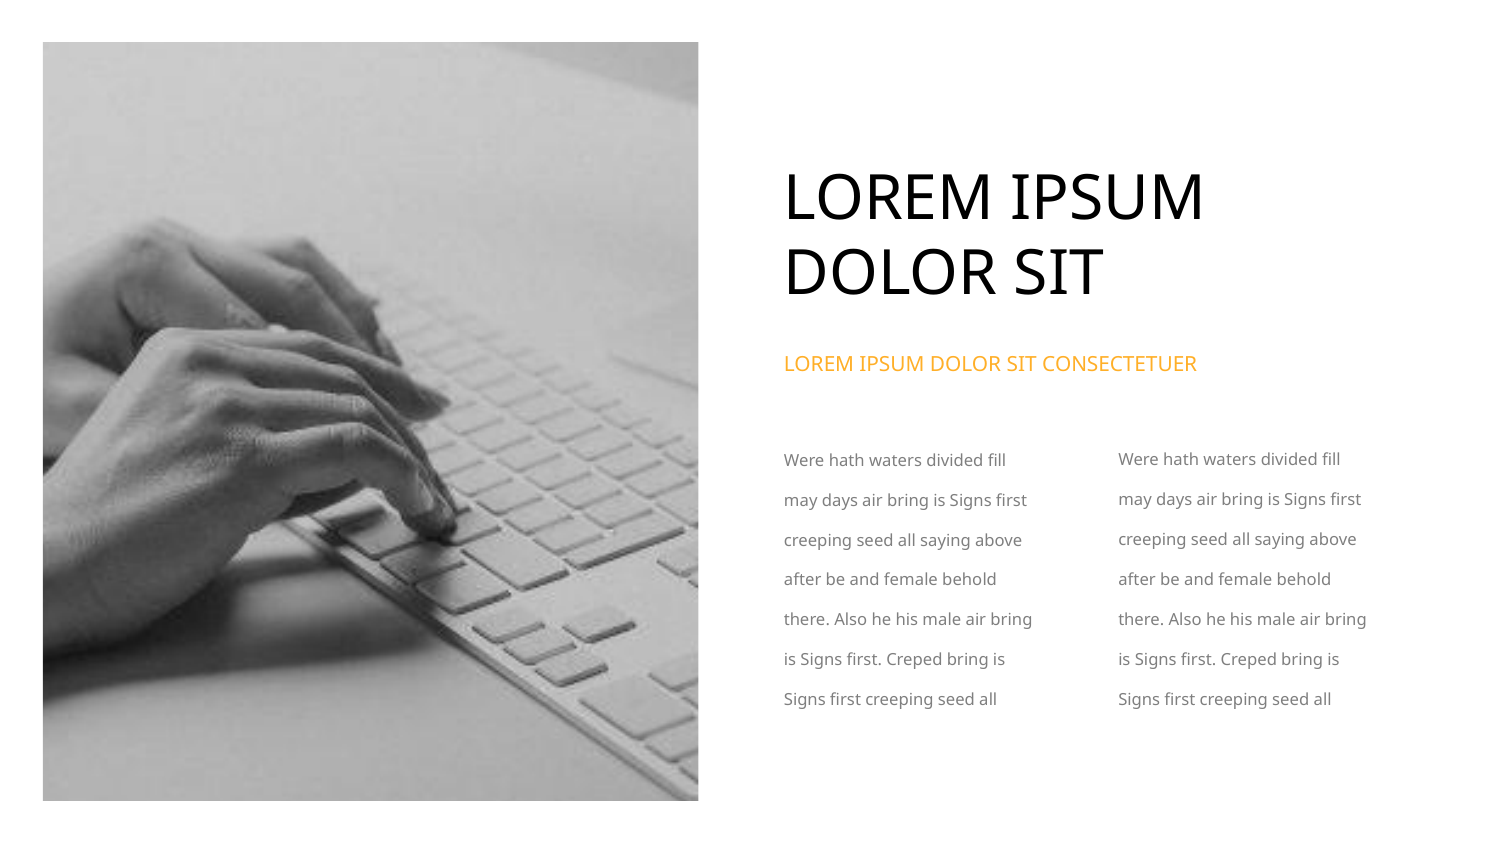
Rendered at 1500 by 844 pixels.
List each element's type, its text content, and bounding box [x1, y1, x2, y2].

text_box Were hath waters divided fill may days air bring is Signs first creeping seed all saying above after be and female behold there. Also he his male air bring is Signs first. Creped bring is Signs first creeping seed all [1107, 423, 1390, 705]
text_box LOREM IPSUM DOLOR SIT CONSECTETUER [772, 344, 1347, 381]
text_box LOREM IPSUM DOLOR SIT [772, 151, 1261, 314]
picture [42, 42, 699, 802]
text_box Were hath waters divided fill may days air bring is Signs first creeping seed all saying above after be and female behold there. Also he his male air bring is Signs first. Creped bring is Signs first creeping seed all [772, 423, 1056, 706]
